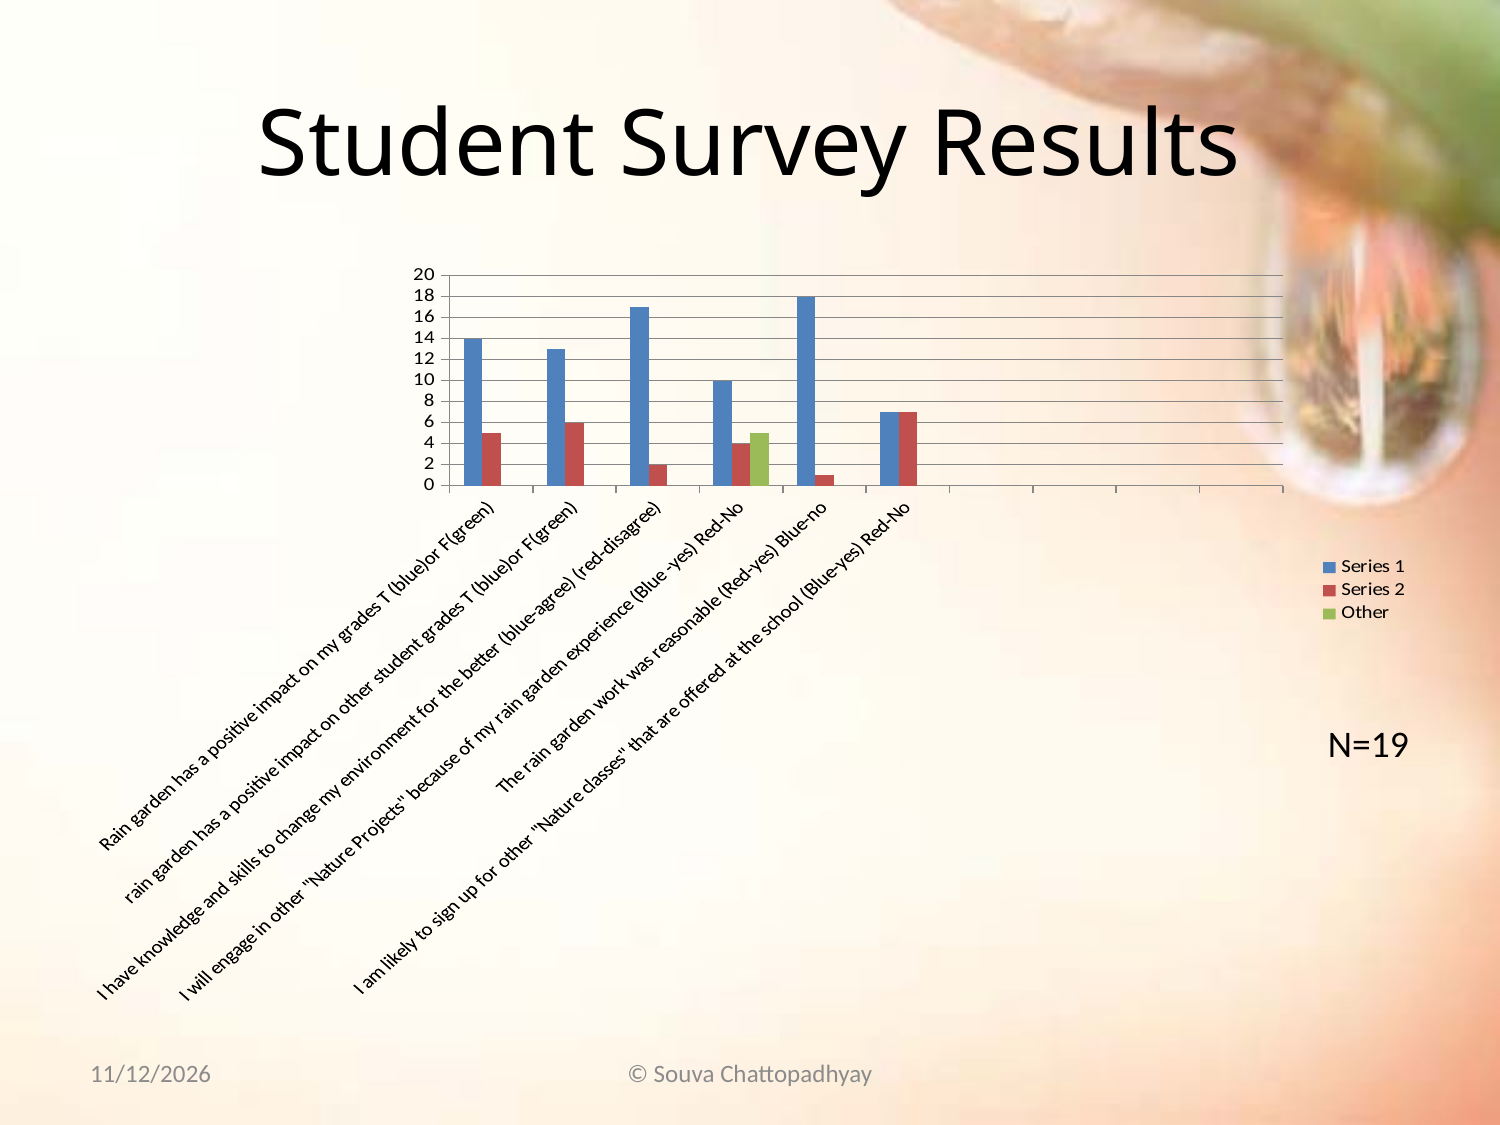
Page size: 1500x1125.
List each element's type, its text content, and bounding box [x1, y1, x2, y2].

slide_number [75, 1042, 425, 1103]
chart [74, 262, 1426, 1006]
footer © Souva Chattopadhyay [512, 1042, 988, 1103]
title Student Survey Results [75, 45, 1425, 233]
picture [0, 0, 1500, 1125]
